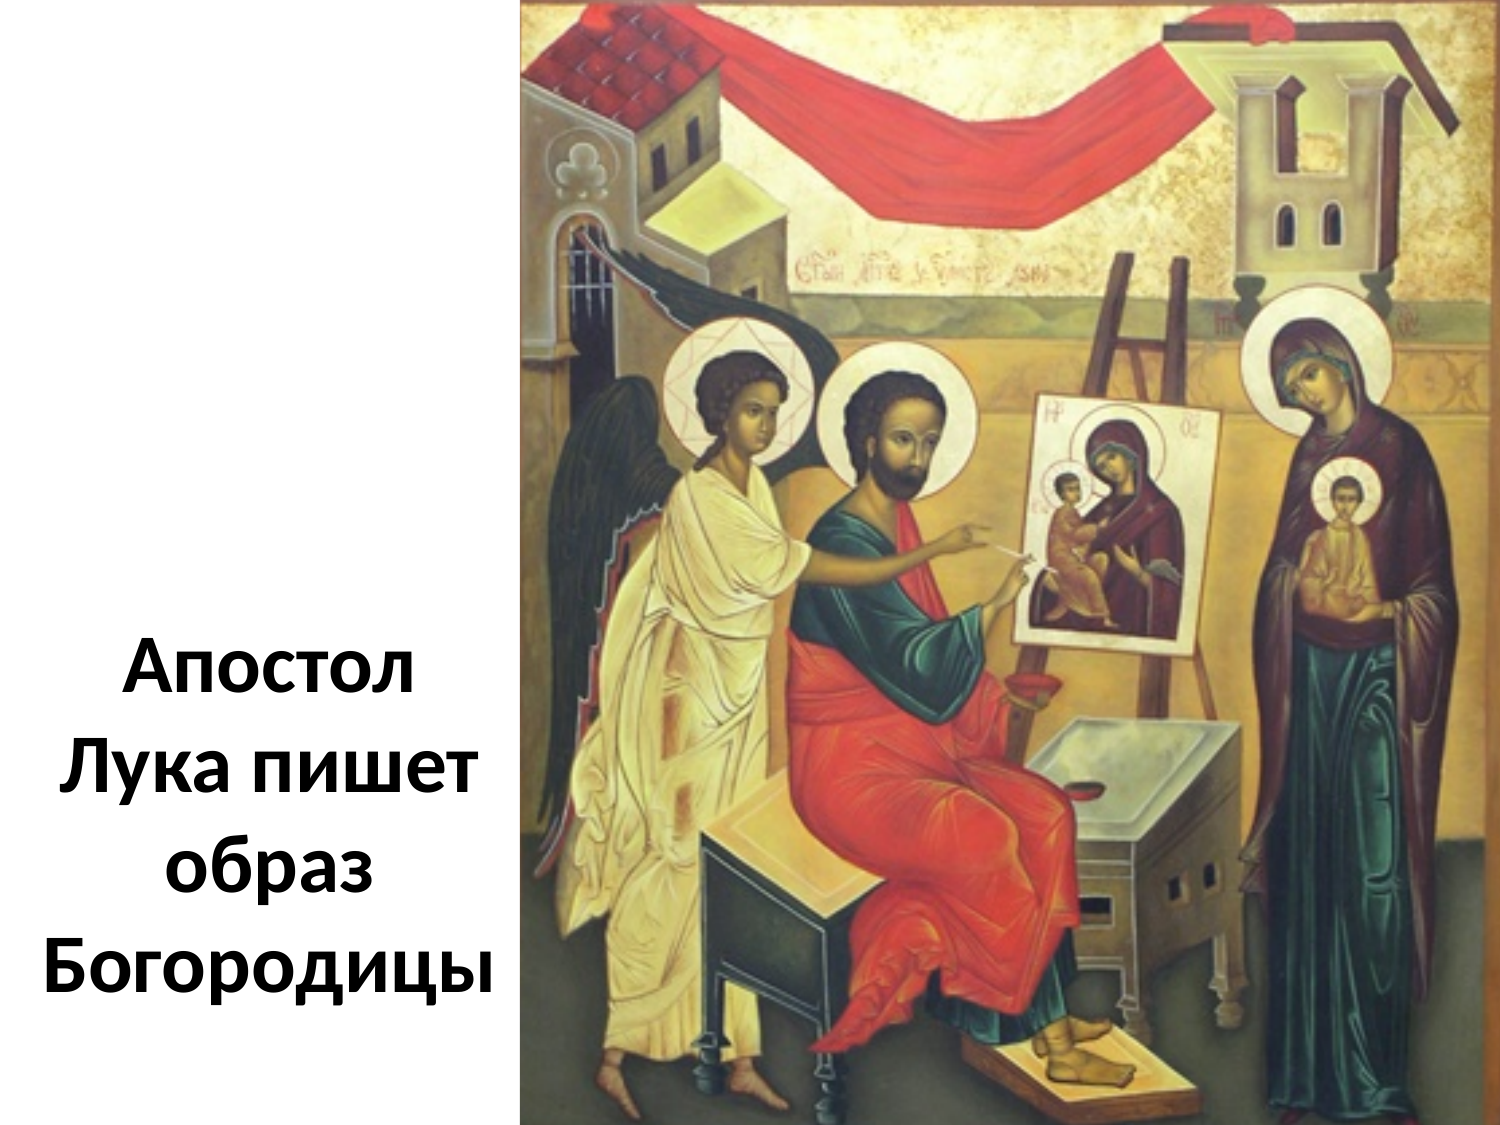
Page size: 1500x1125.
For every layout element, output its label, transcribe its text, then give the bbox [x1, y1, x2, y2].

picture [519, 0, 1500, 1125]
title Апостол Лука пишет образ Богородицы [23, 527, 514, 1092]
